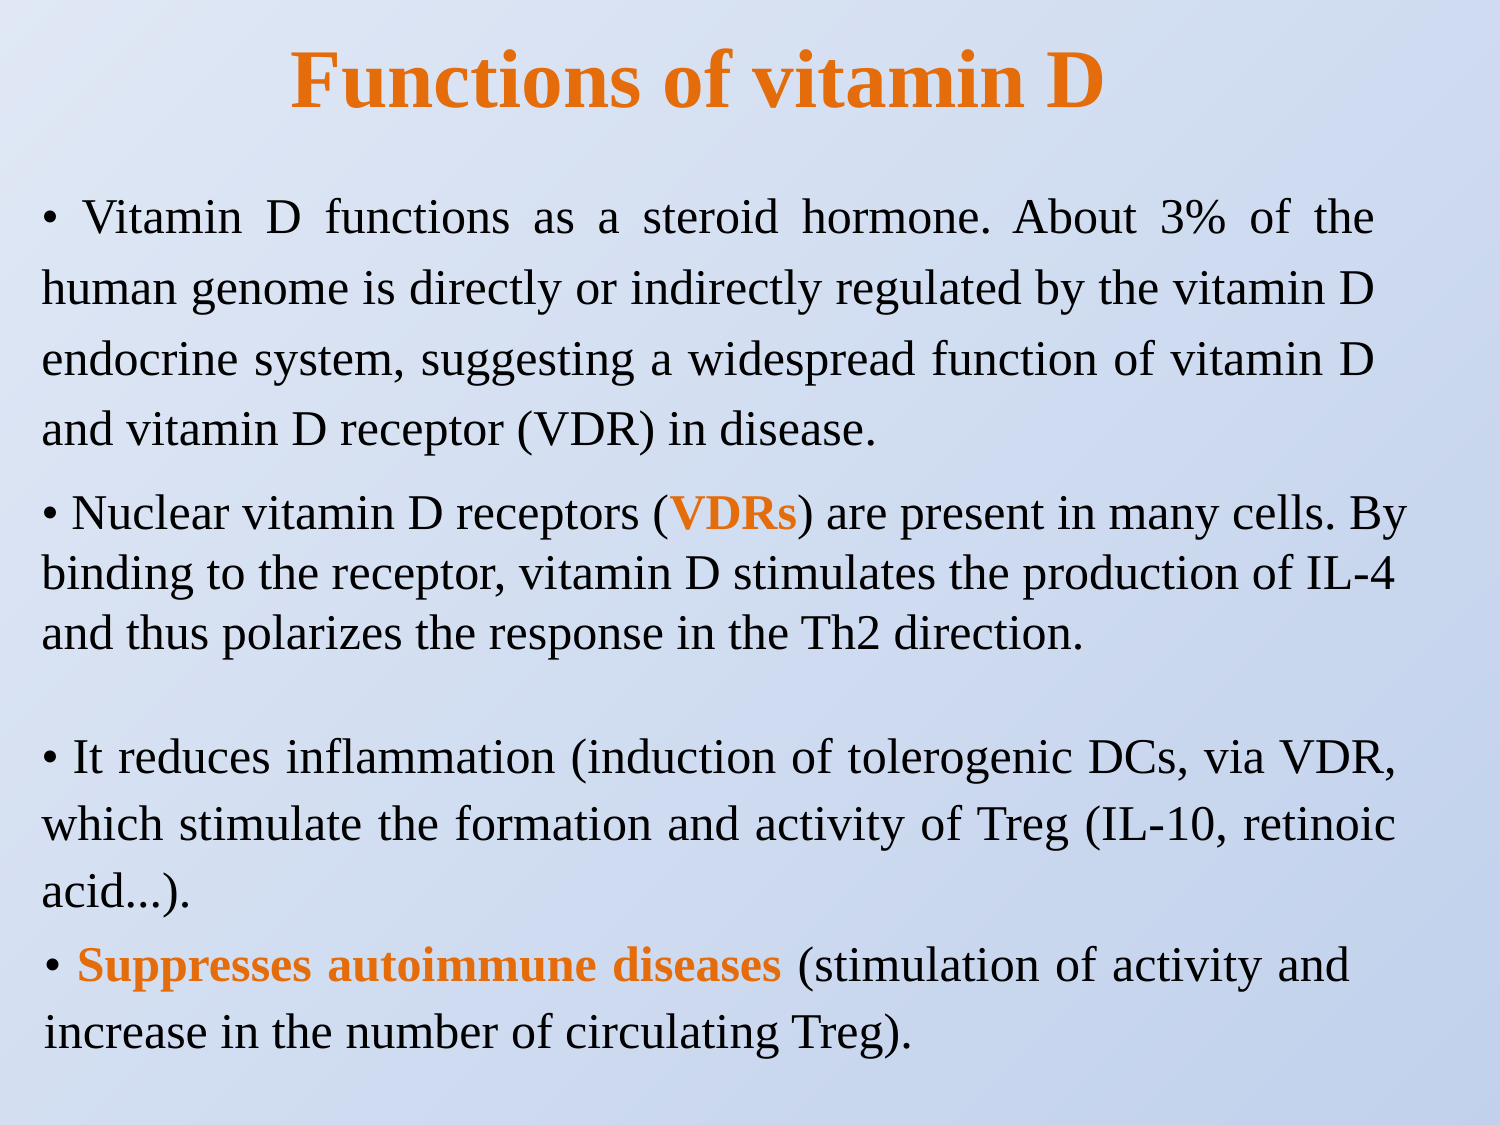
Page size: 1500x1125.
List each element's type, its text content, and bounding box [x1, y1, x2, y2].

text_box • Nuclear vitamin D receptors (VDRs) are present in many cells. By binding to the receptor, vitamin D stimulates the production of IL-4 and thus polarizes the response in the Th2 direction. [41, 479, 1412, 780]
text_box Functions of vitamin D [182, 19, 1258, 125]
text_box • Suppresses autoimmune diseases (stimulation of activity and increase in the number of circulating Treg). [43, 923, 1351, 1059]
text_box • It reduces inflammation (induction of tolerogenic DCs, via VDR, which stimulate the formation and activity of Treg (IL-10, retinoic acid...). [41, 780, 1398, 1052]
text_box • Vitamin D functions as a steroid hormone. About 3% of the human genome is directly or indirectly regulated by the vitamin D endocrine system, suggesting a widespread function of vitamin D and vitamin D receptor (VDR) in disease. [41, 172, 1377, 479]
